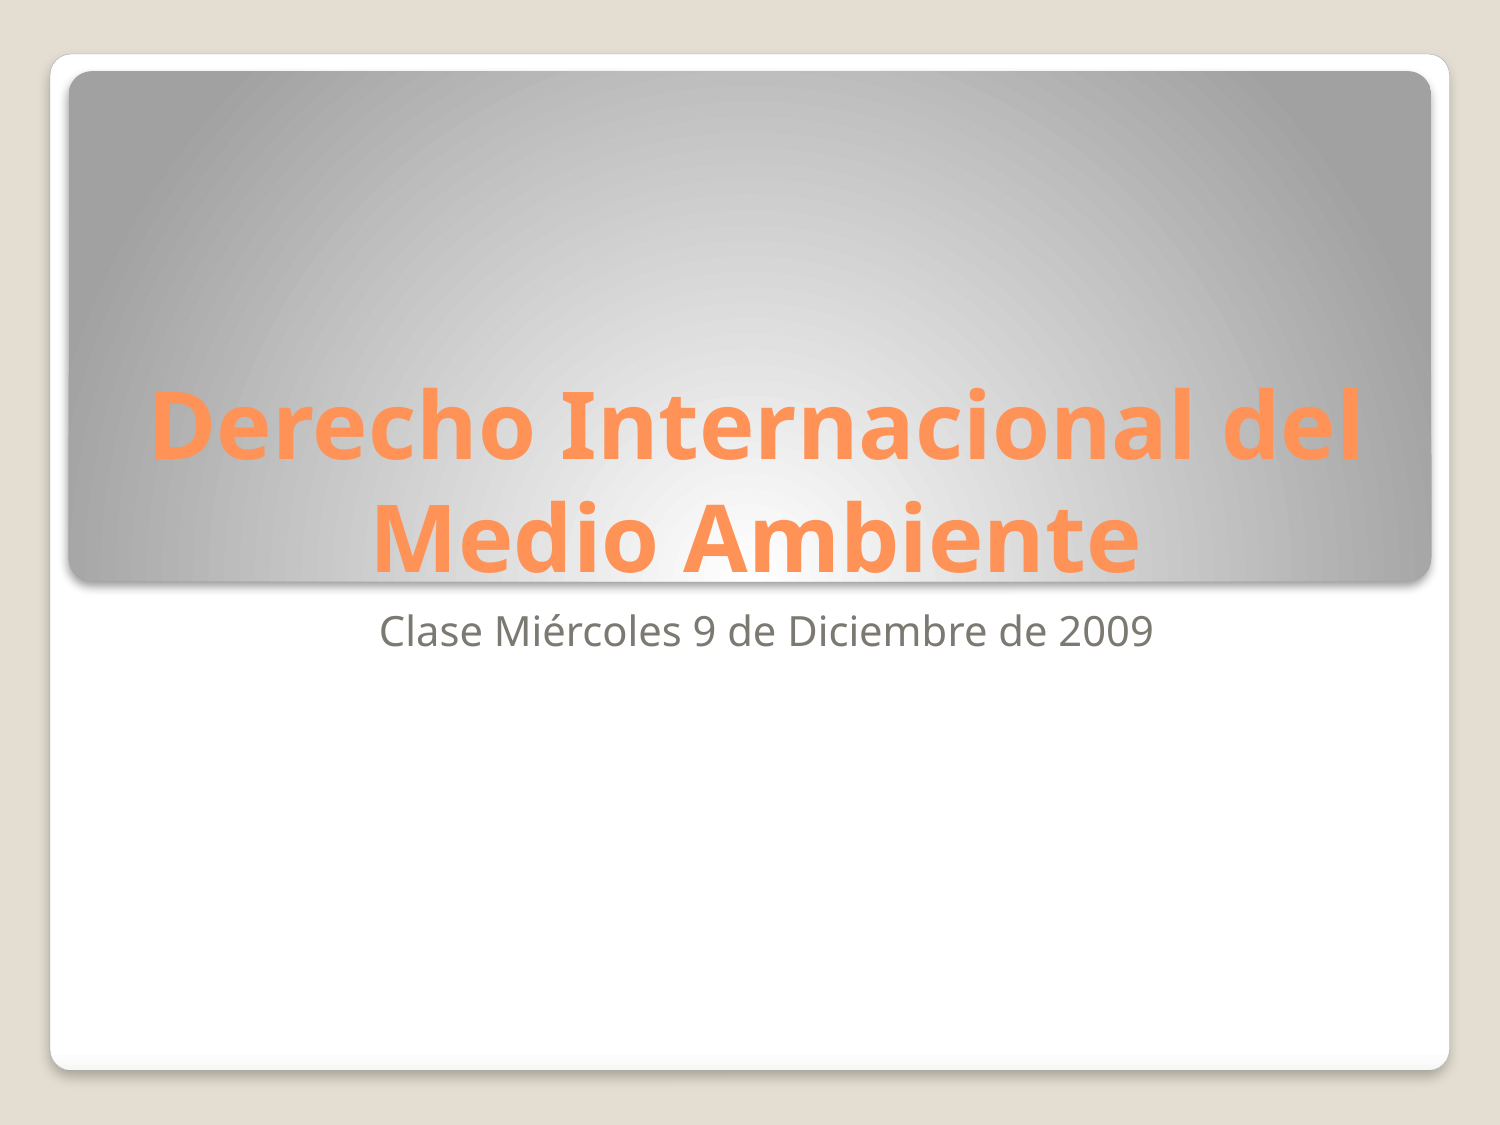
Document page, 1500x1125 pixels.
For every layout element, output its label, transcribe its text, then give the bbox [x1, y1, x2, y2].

title Derecho Internacional del Medio Ambiente [118, 298, 1394, 599]
subtitle Clase Miércoles 9 de Diciembre de 2009 [118, 604, 1394, 755]
